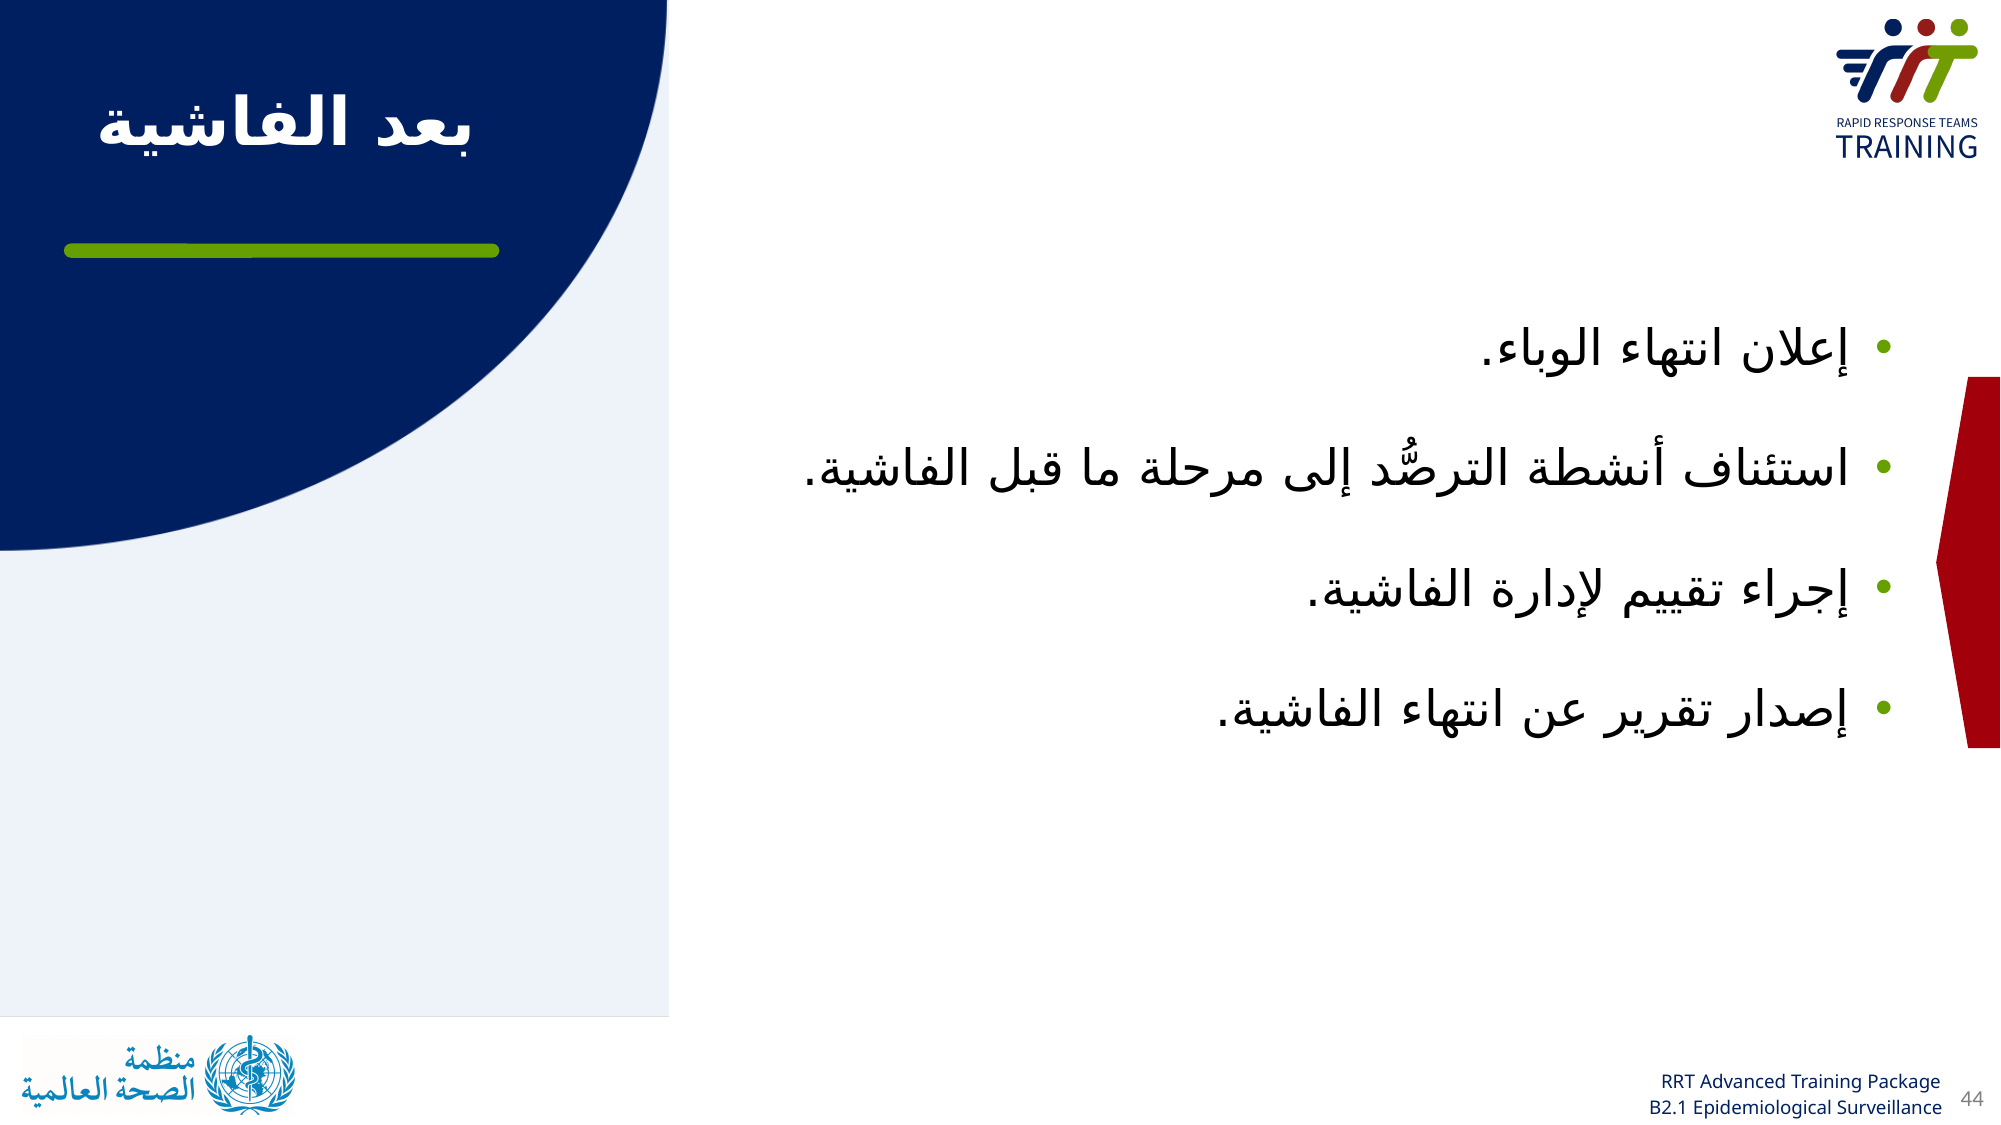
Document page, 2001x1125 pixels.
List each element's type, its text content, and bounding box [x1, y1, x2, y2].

picture [0, 0, 669, 1018]
title بعد الفاشية [11, 80, 484, 174]
picture [1835, 19, 1978, 167]
picture [22, 1035, 295, 1115]
list إعلان انتهاء الوباء. استئناف أنشطة الترصُّد إلى مرحلة ما قبل الفاشية. إجراء تقييم لإدارة الفاشية. إصدار تقرير عن انتهاء الفاشية. [630, 313, 1901, 1049]
picture [252, 1050, 258, 1059]
